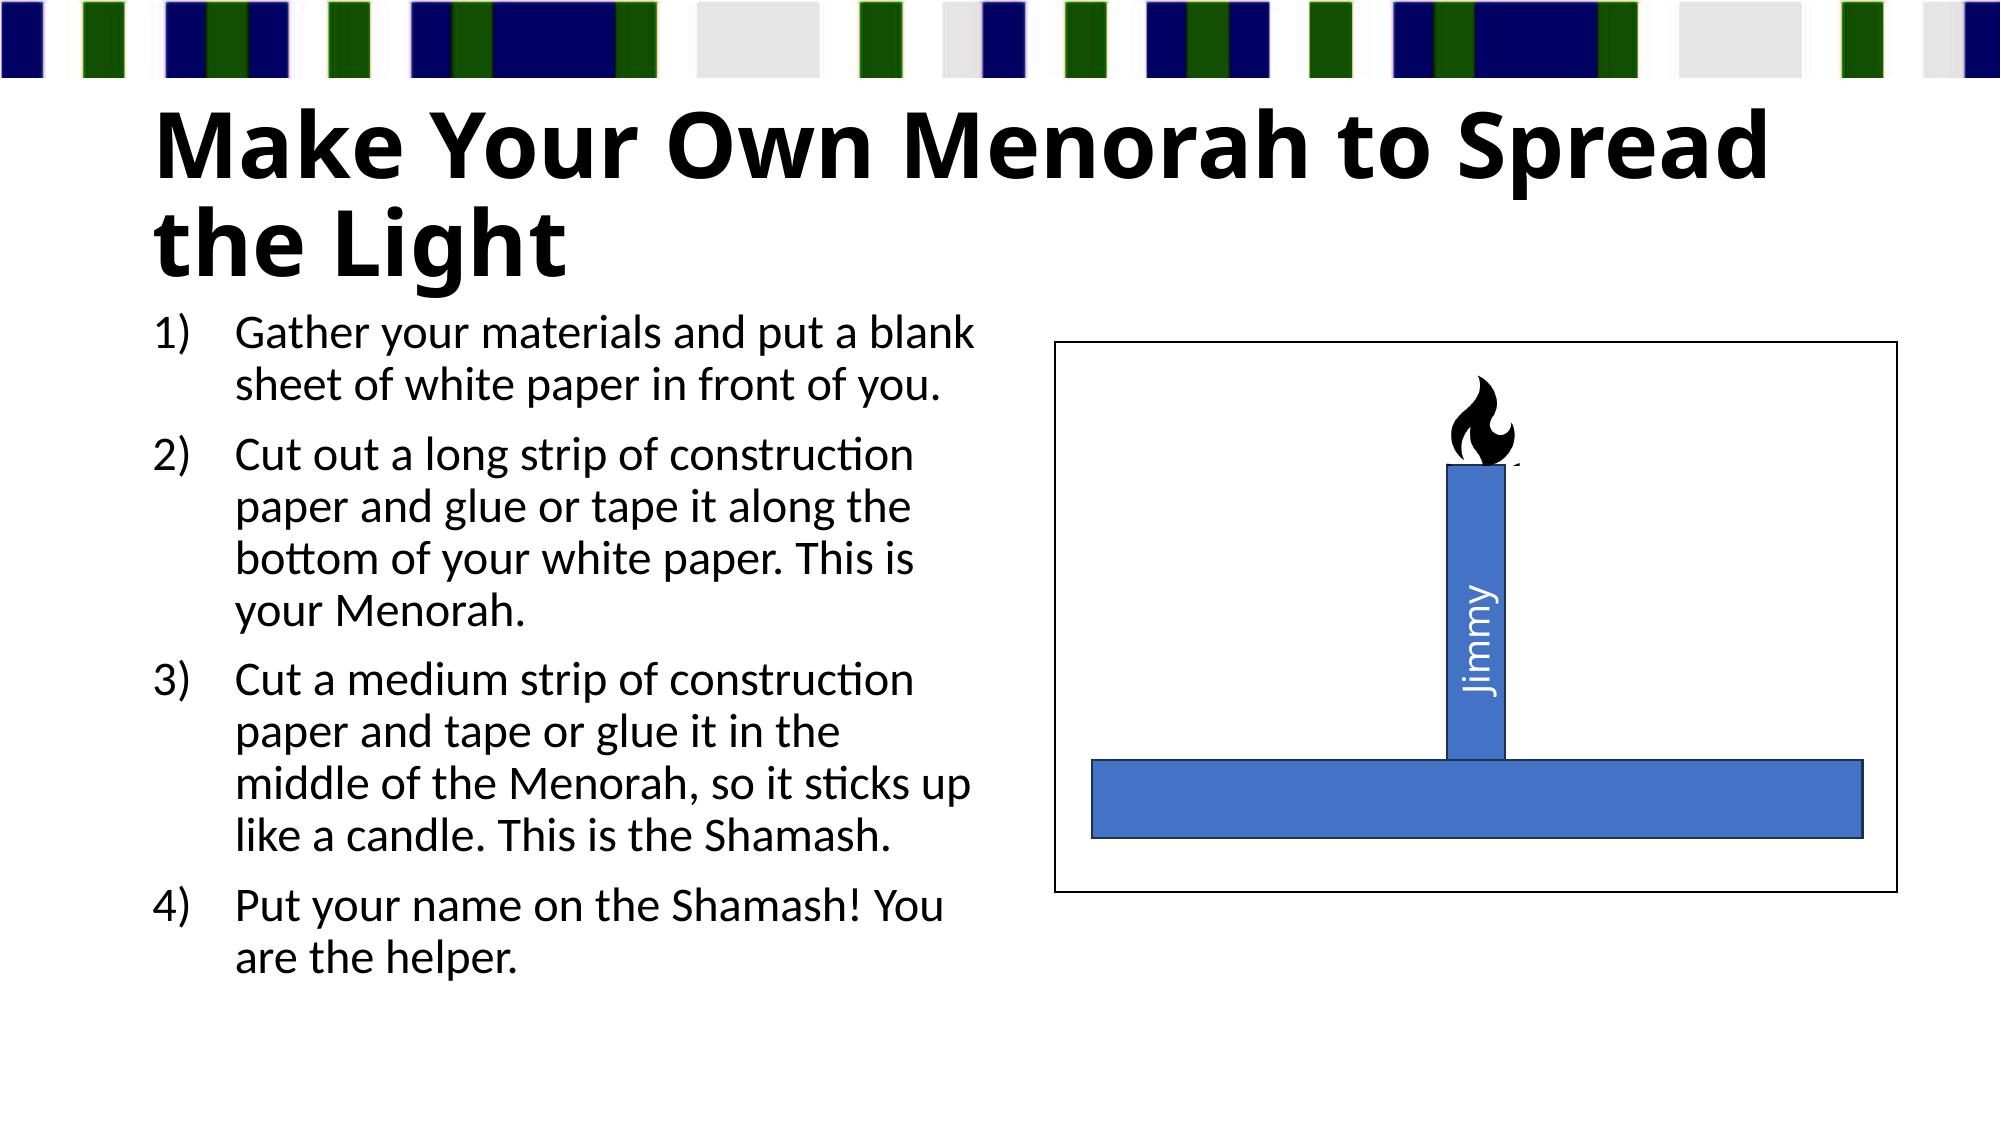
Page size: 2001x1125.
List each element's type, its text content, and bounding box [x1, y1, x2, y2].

text_box Jimmy [970, 78, 1030, 1063]
text_box [1446, 464, 1506, 761]
picture [1447, 365, 1520, 466]
title Make Your Own Menorah to Spread the Light [137, 118, 970, 278]
text_box [1091, 759, 1864, 839]
list Gather your materials and put a blank sheet of white paper in front of you. Cut out a long strip of construction paper and glue or tape it along the bottom of your white paper. This is your Menorah. Cut a medium strip of construction paper and tape or glue it in the middle of the Menorah, so it sticks up like a candle. This is the Shamash. Put your name on the Shamash! You are the helper. [137, 299, 970, 1014]
text_box Jimmy [1444, 476, 1505, 710]
text_box [1054, 341, 1898, 893]
picture [0, 0, 2000, 78]
title Make Your Own Menorah to Spread the Light [1030, 118, 1863, 278]
